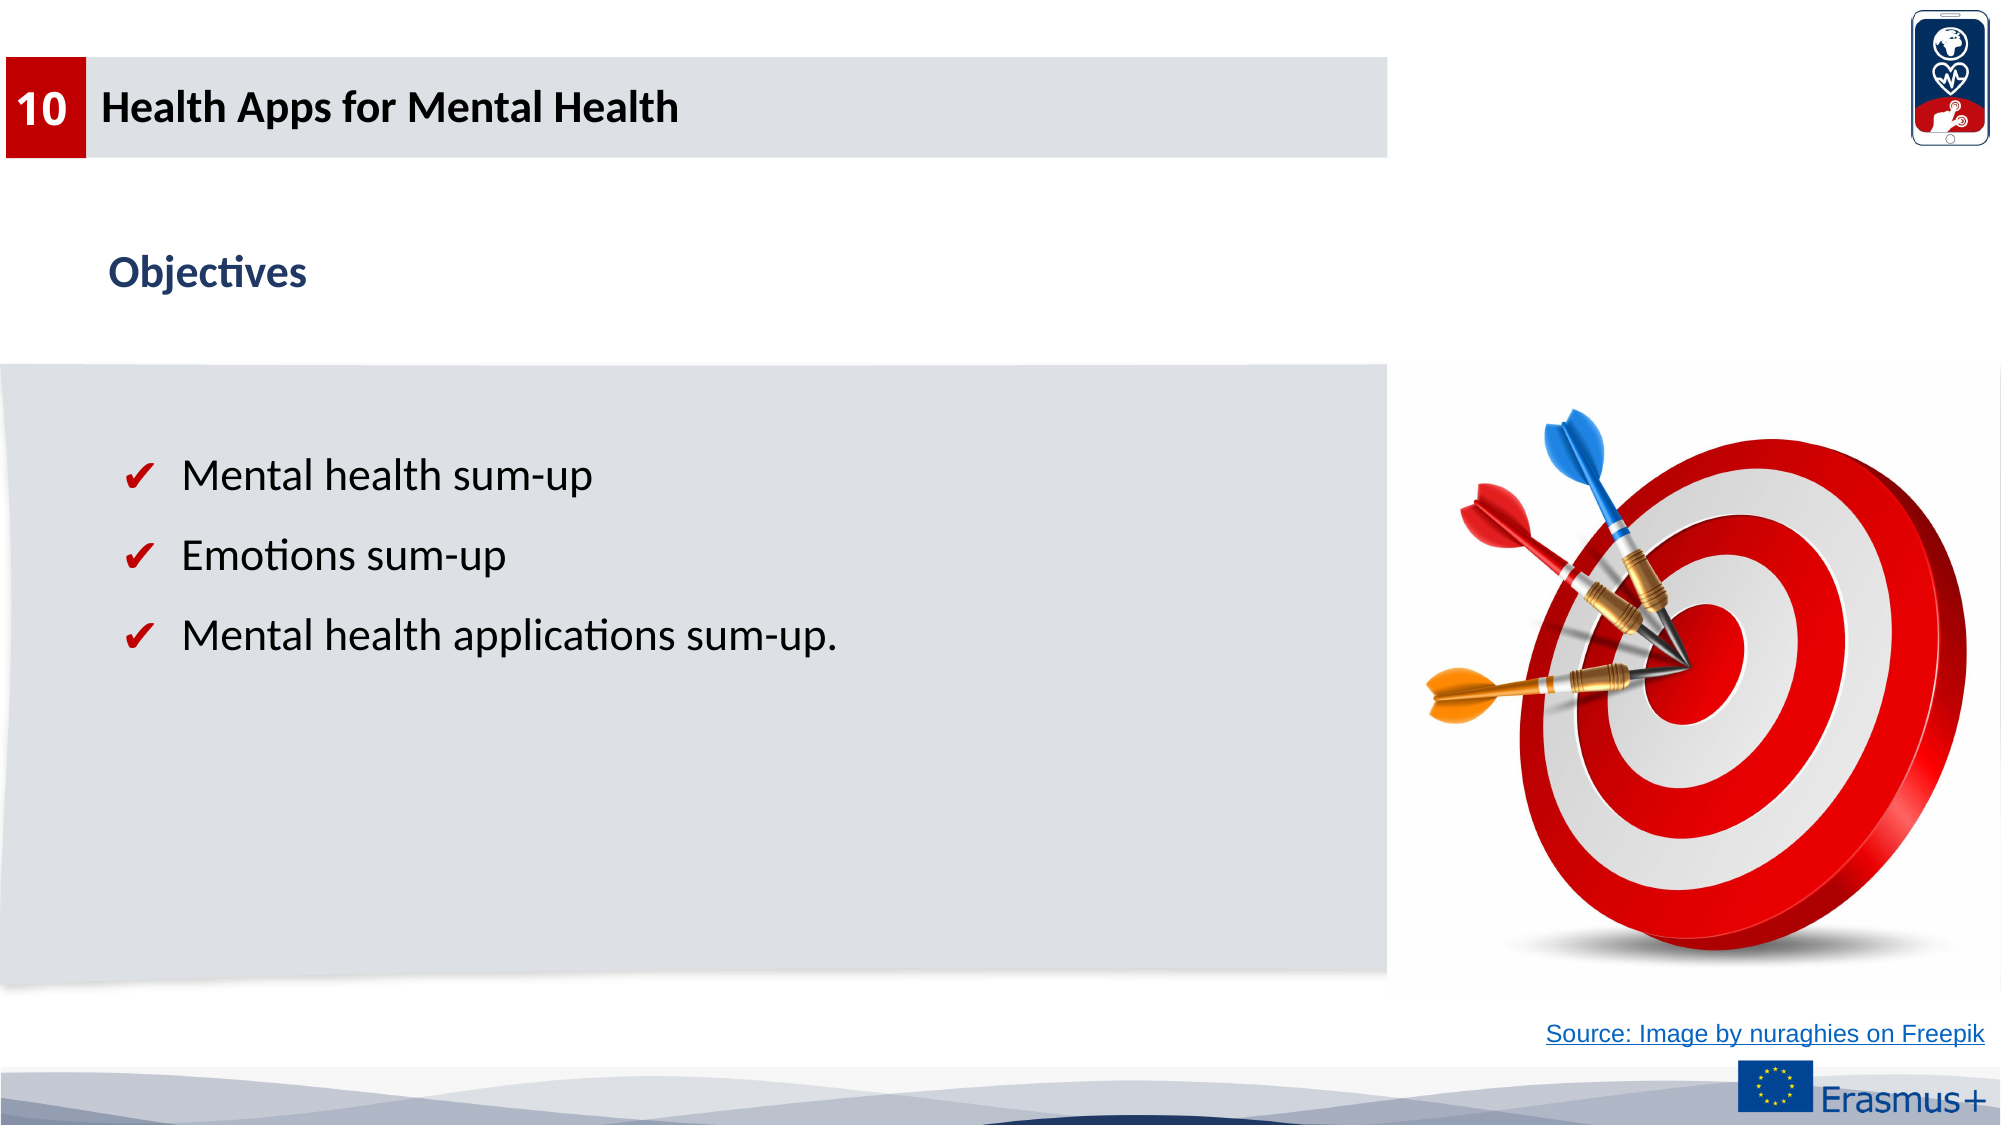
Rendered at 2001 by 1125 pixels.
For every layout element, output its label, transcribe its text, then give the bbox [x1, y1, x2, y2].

list Mental health sum-up Emotions sum-up Mental health applications sum-up. [91, 437, 1382, 986]
text_box 10 [0, 72, 92, 143]
picture [0, 1055, 2001, 1125]
text_box Health Apps for Mental Health [86, 57, 1388, 158]
text_box Source: Image by nuraghies on Freepik [1363, 1009, 2000, 1055]
picture [1911, 10, 1990, 146]
text_box [6, 143, 87, 159]
text_box [6, 57, 86, 72]
picture [1387, 361, 2000, 998]
title Objectives [93, 221, 1819, 324]
